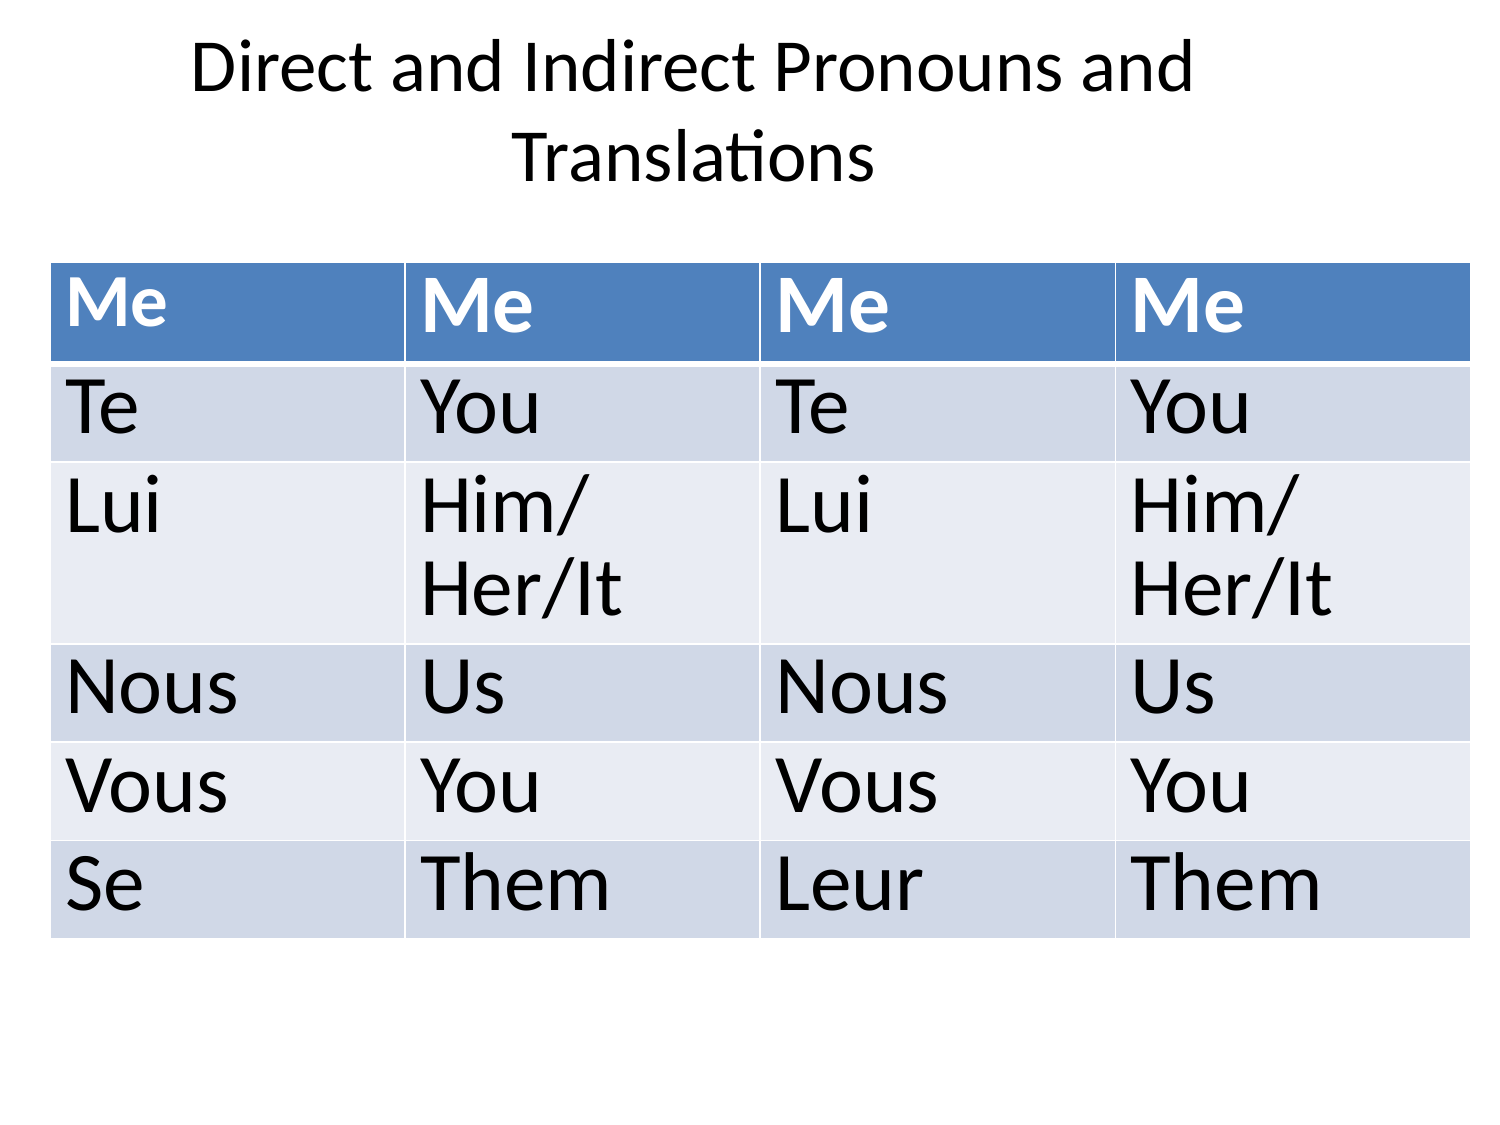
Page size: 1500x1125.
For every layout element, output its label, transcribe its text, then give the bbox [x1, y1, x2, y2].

table_cell Se [51, 841, 404, 938]
table_cell Him/Her/It [1116, 463, 1470, 643]
table_cell You [1116, 367, 1470, 461]
table_cell Nous [51, 645, 404, 741]
table_cell You [406, 367, 759, 461]
table_cell Us [406, 645, 759, 741]
table_cell Them [1116, 841, 1470, 938]
text_box Direct and Indirect Pronouns and Translations [0, 9, 1388, 205]
table_cell Leur [761, 841, 1115, 938]
table_cell Us [1116, 645, 1470, 741]
table_cell Them [406, 841, 759, 938]
table_cell You [406, 743, 759, 840]
table_cell Lui [51, 463, 404, 643]
table_cell Te [51, 367, 404, 461]
table_cell You [1116, 743, 1470, 840]
table_cell Lui [761, 463, 1115, 643]
table_cell Vous [51, 743, 404, 840]
table_cell Him/Her/It [406, 463, 759, 643]
table_header Me [51, 263, 404, 361]
table_header Me [406, 263, 759, 361]
table_cell Nous [761, 645, 1115, 741]
table_cell Te [761, 367, 1115, 461]
table_header Me [761, 263, 1115, 361]
table_header Me [1116, 263, 1470, 361]
table_cell Vous [761, 743, 1115, 840]
